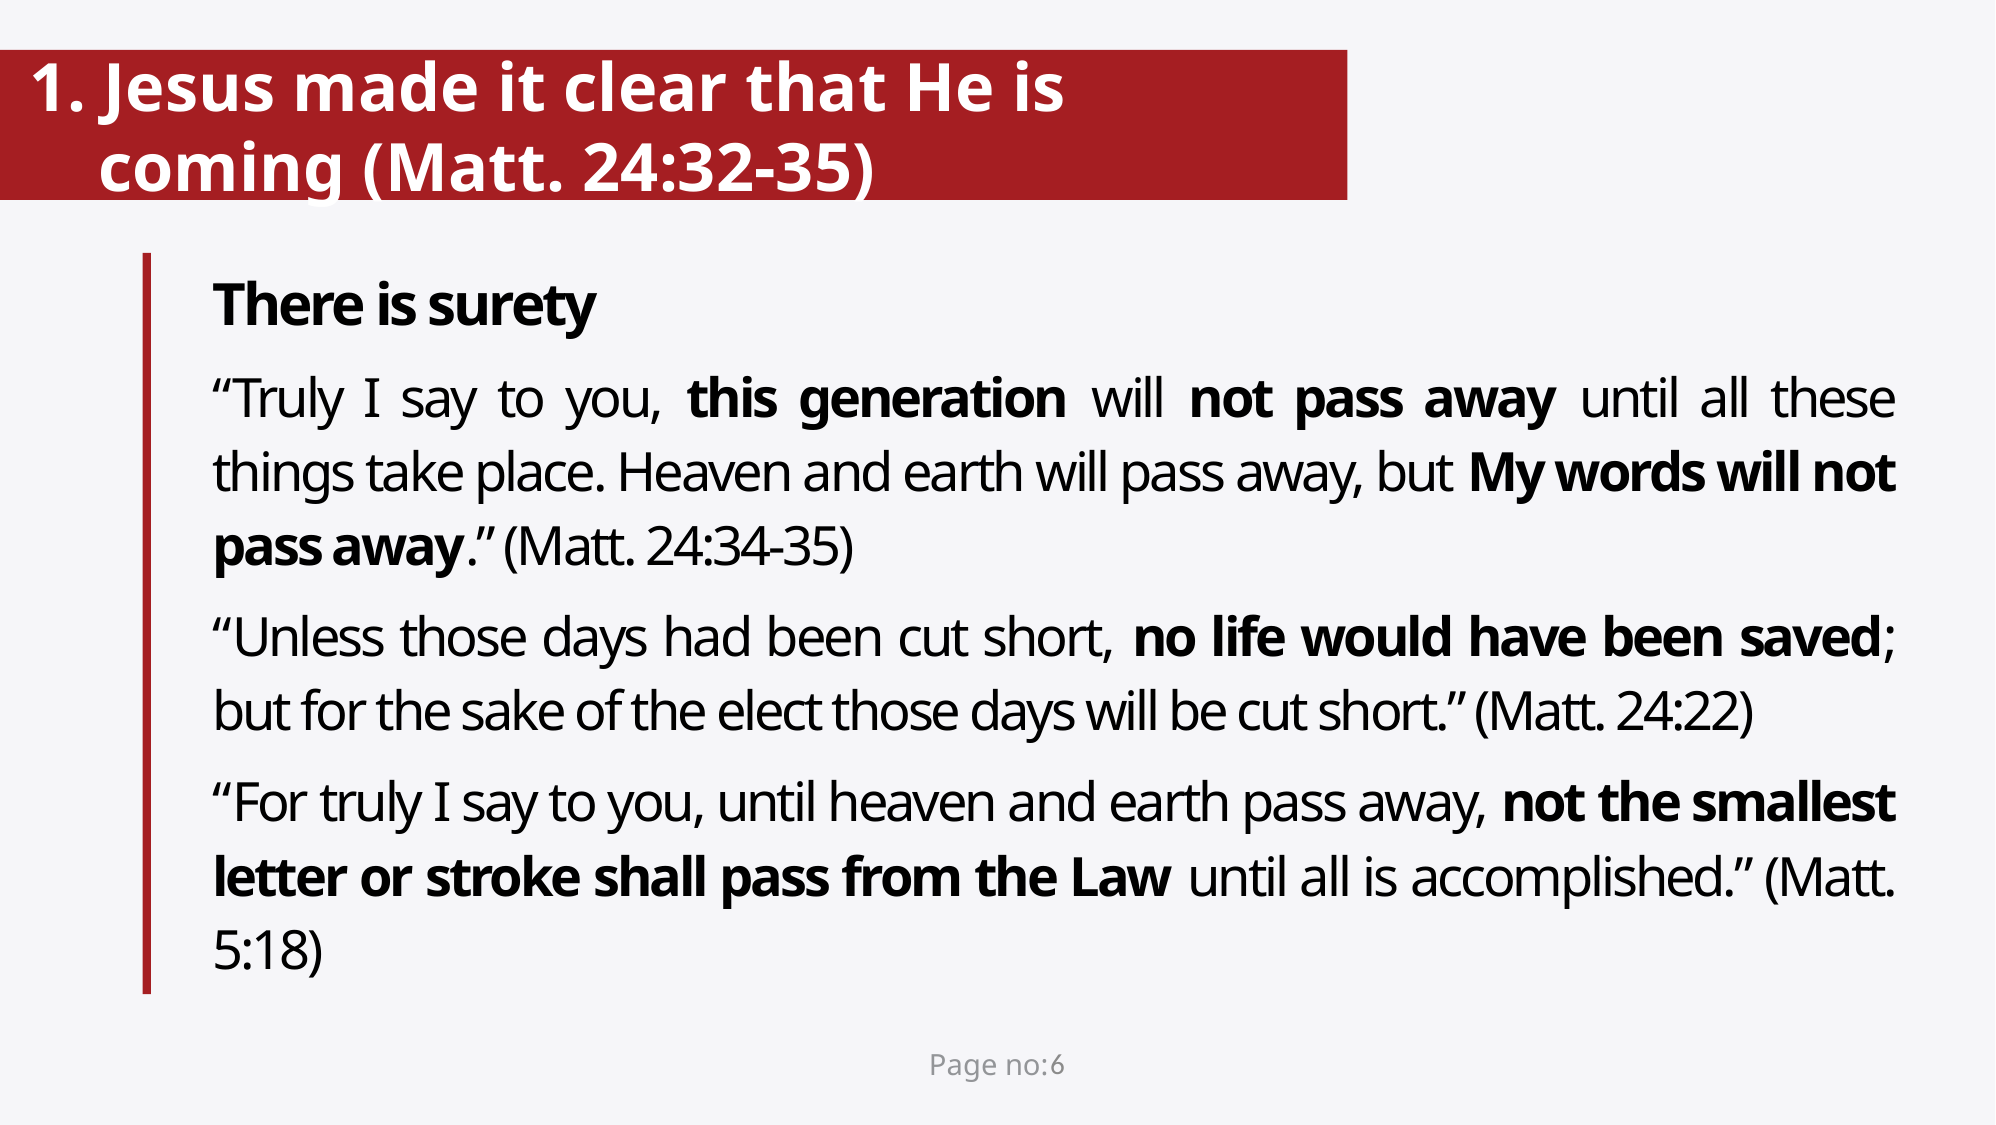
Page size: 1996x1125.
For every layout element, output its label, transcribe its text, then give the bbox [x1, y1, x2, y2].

subtitle There is surety “Truly I say to you, this generation will not pass away until all these things take place. Heaven and earth will pass away, but My words will not pass away.” (Matt. 24:34-35) “Unless those days had been cut short, no life would have been saved; but for the sake of the elect those days will be cut short.” (Matt. 24:22) “For truly I say to you, until heaven and earth pass away, not the smallest letter or stroke shall pass from the Law until all is accomplished.” (Matt. 5:18) [197, 249, 1910, 1000]
title 1. Jesus made it clear that He is coming (Matt. 24:32-35) [14, 62, 1810, 188]
